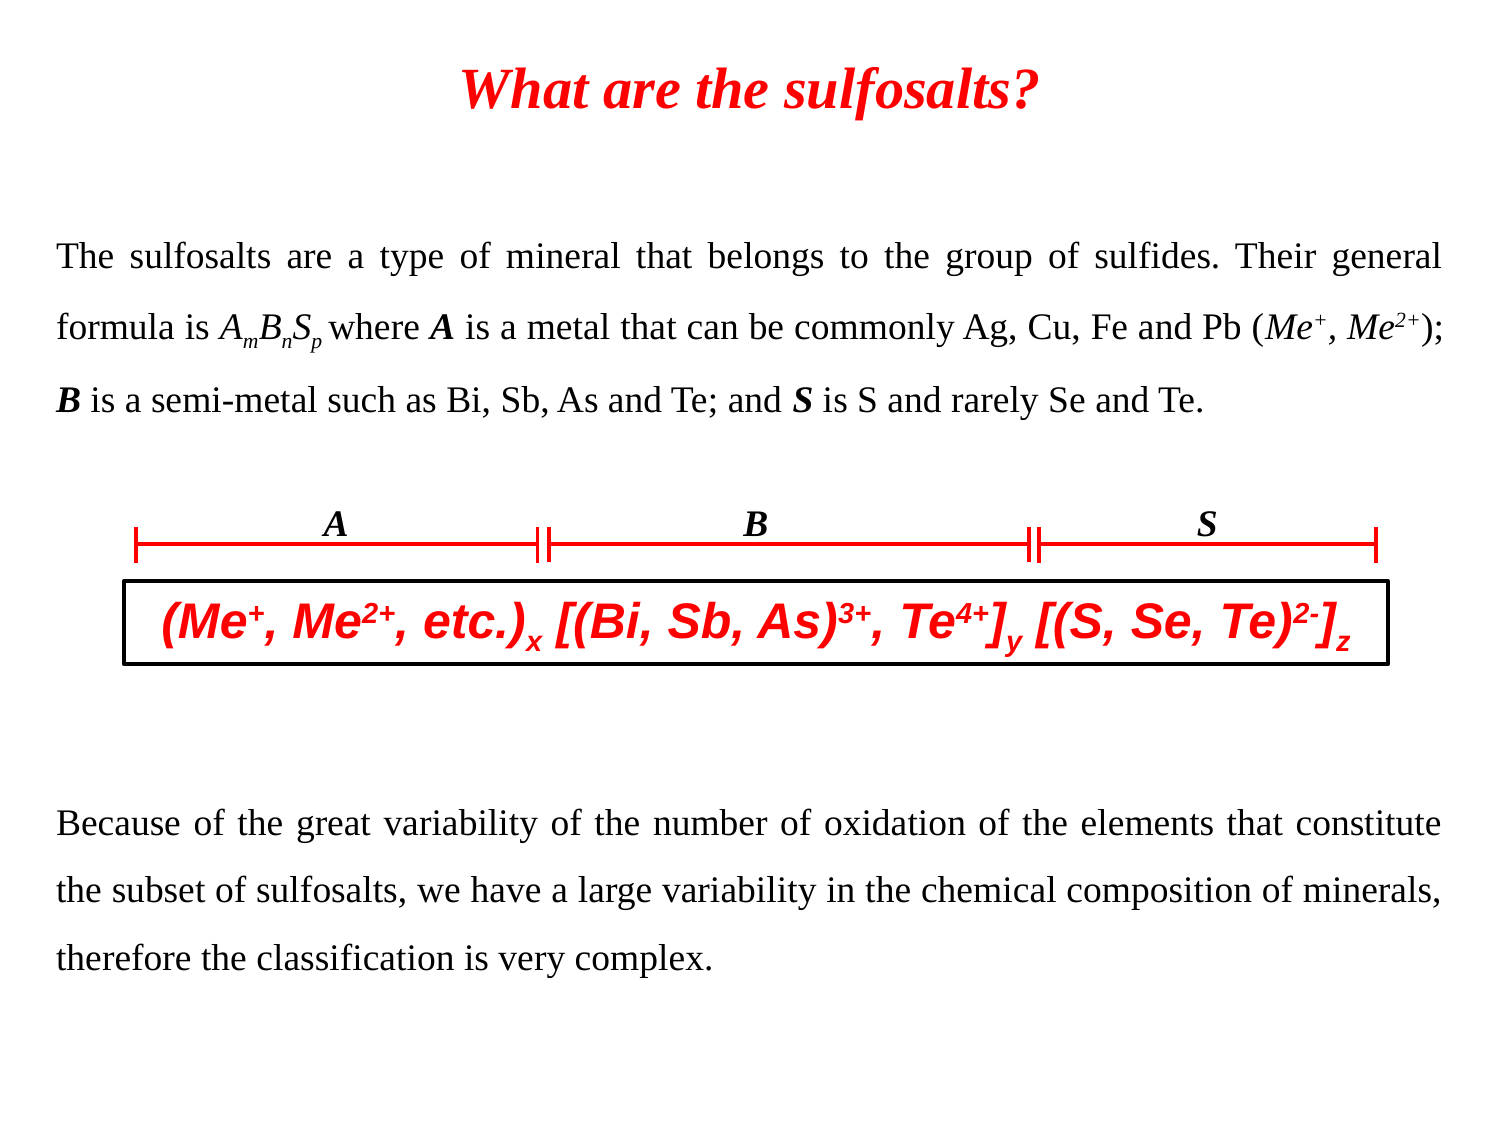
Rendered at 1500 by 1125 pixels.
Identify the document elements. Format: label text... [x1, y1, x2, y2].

text_box Because of the great variability of the number of oxidation of the elements that constitute the subset of sulfosalts, we have a large variability in the chemical composition of minerals, therefore the classification is very complex. [41, 768, 1459, 986]
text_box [123, 491, 1389, 658]
text_box The sulfosalts are a type of mineral that belongs to the group of sulfides. Their general formula is AmBnSp where A is a metal that can be commonly Ag, Cu, Fe and Pb (Me+, Me2+); B is a semi-metal such as Bi, Sb, As and Te; and S is S and rarely Se and Te. [41, 201, 1459, 428]
text_box What are the sulfosalts? [0, 42, 1500, 128]
